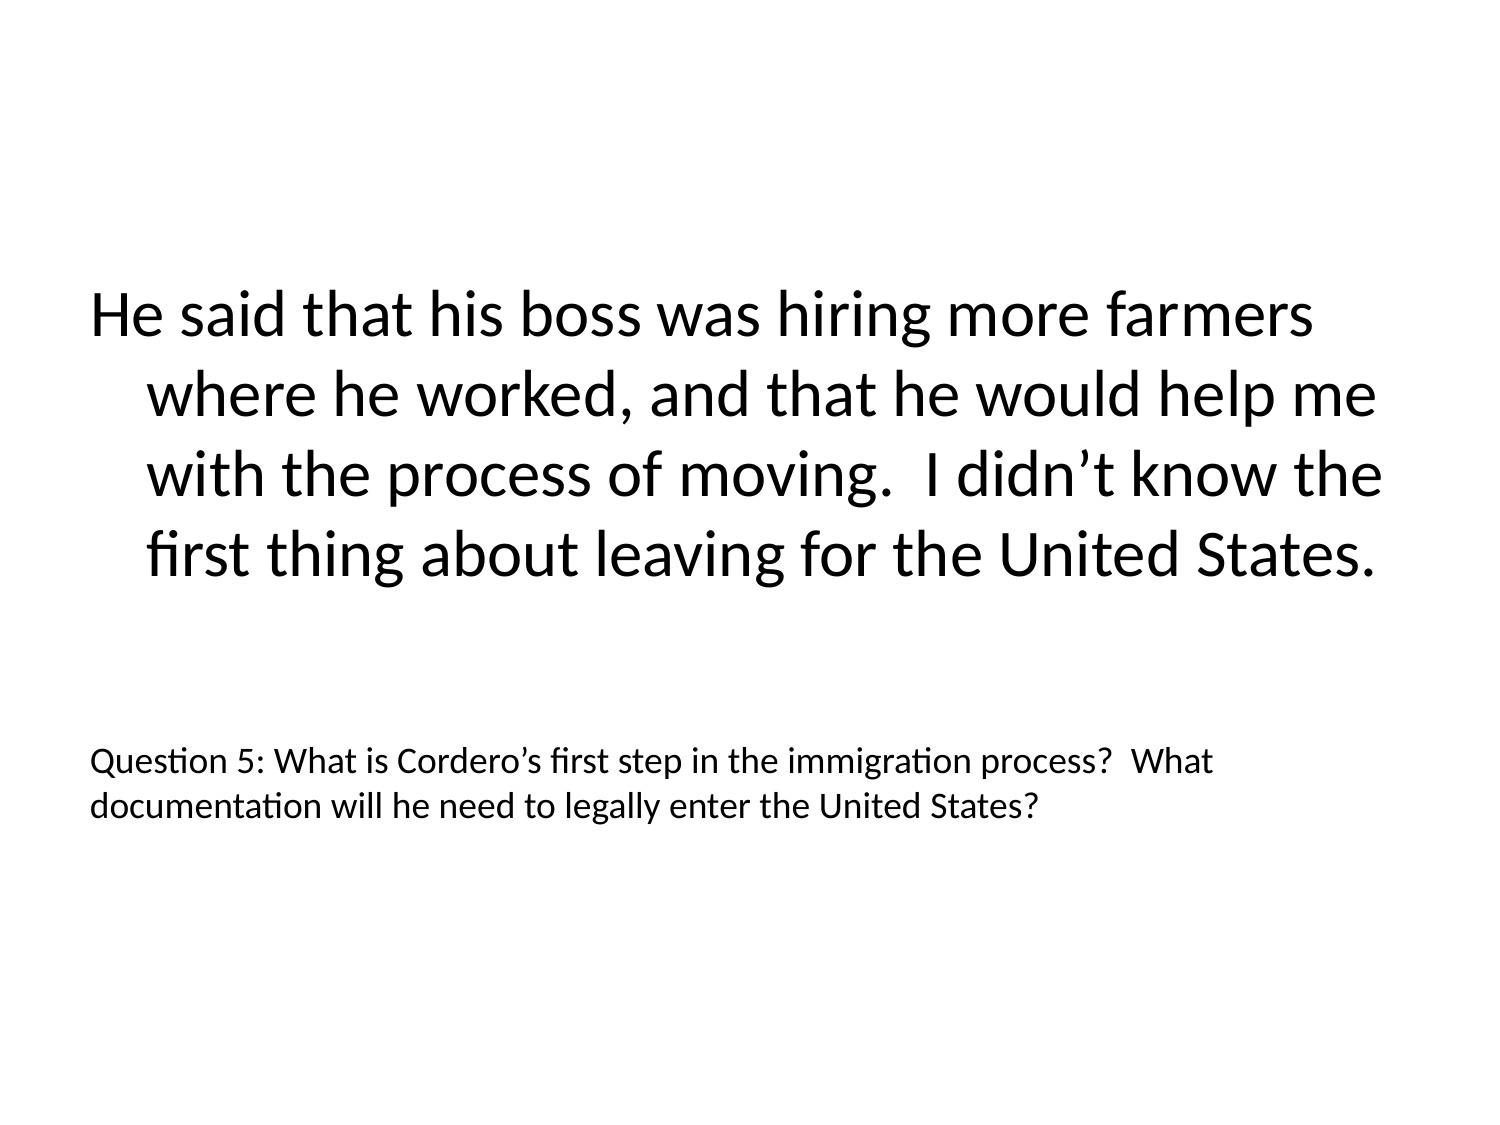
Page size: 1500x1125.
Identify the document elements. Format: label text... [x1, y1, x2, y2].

text_box Question 5: What is Cordero’s first step in the immigration process? What documentation will he need to legally enter the United States? [74, 729, 1397, 834]
list He said that his boss was hiring more farmers where he worked, and that he would help me with the process of moving. I didn’t know the first thing about leaving for the United States. [75, 262, 1425, 647]
